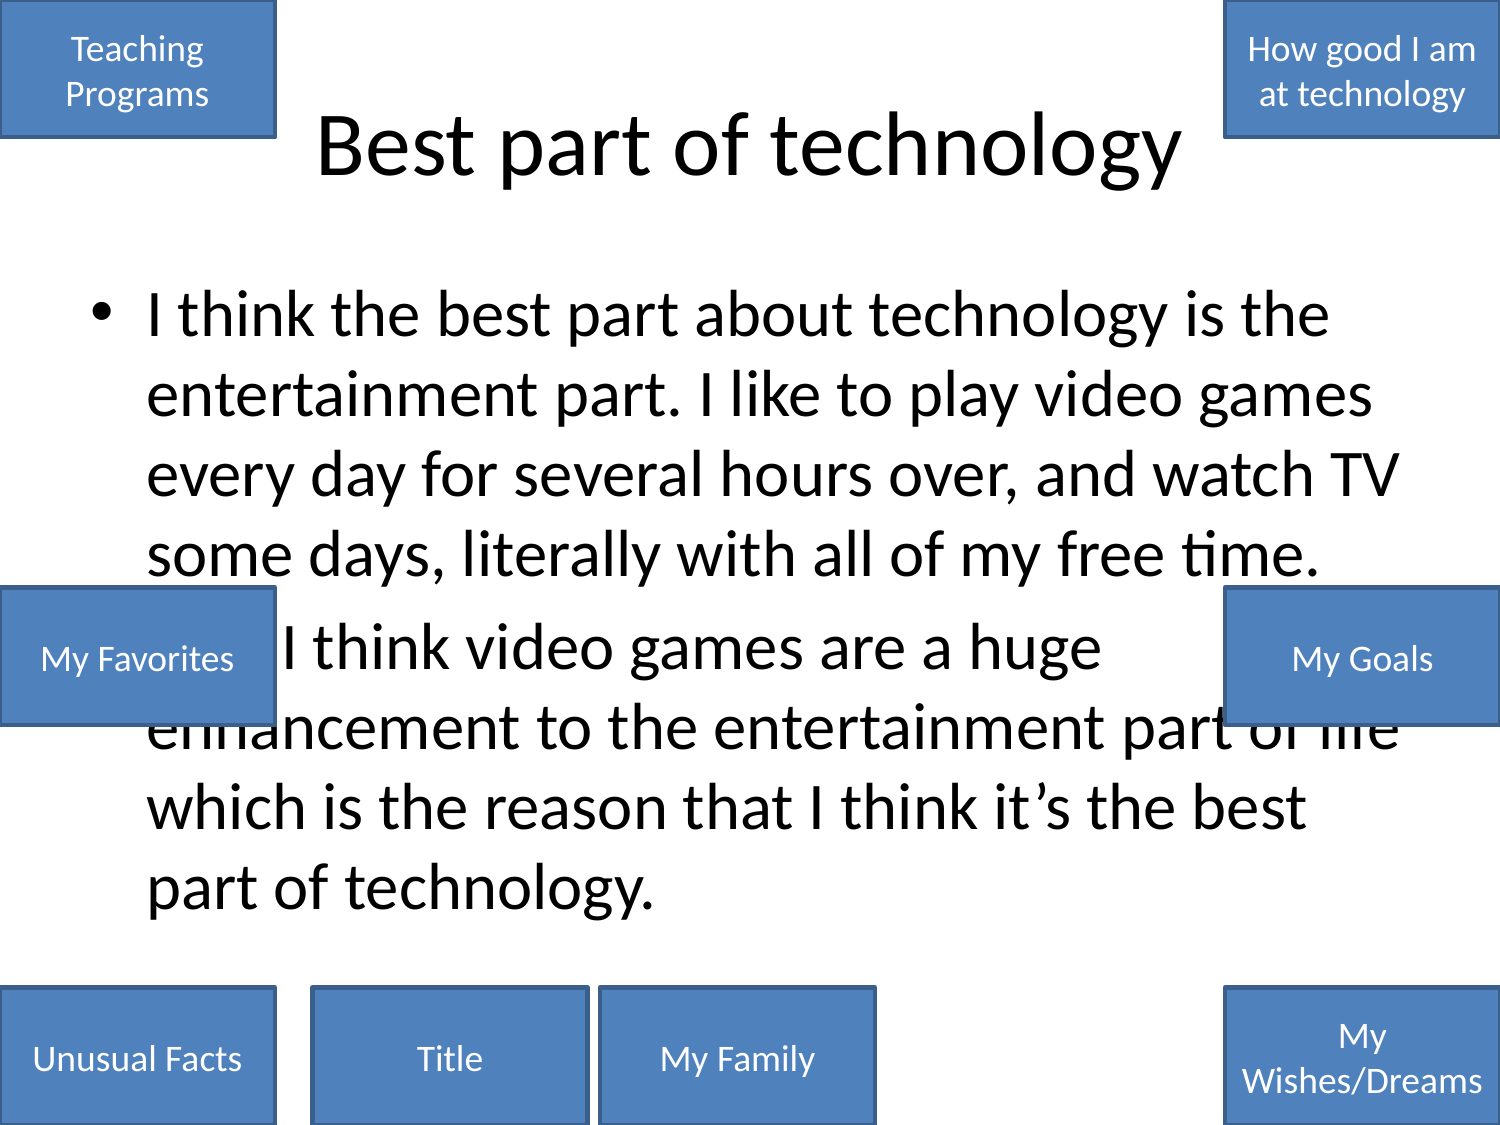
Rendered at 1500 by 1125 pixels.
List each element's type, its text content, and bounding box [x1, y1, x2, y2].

list I think the best part about technology is the entertainment part. I like to play video games every day for several hours over, and watch TV some days, literally with all of my free time. I think video games are a huge enhancement to the entertainment part of life which is the reason that I think it’s the best part of technology. [75, 262, 1425, 1005]
text_box My Wishes/Dreams [1223, 985, 1500, 1125]
text_box How good I am at technology [1223, 0, 1500, 139]
title Best part of technology [75, 45, 1425, 233]
text_box My Favorites [0, 585, 277, 727]
text_box My Family [598, 985, 877, 1125]
text_box My Goals [1223, 585, 1500, 727]
text_box Title [310, 985, 590, 1125]
text_box Unusual Facts [0, 985, 277, 1125]
text_box Teaching Programs [0, 0, 277, 139]
